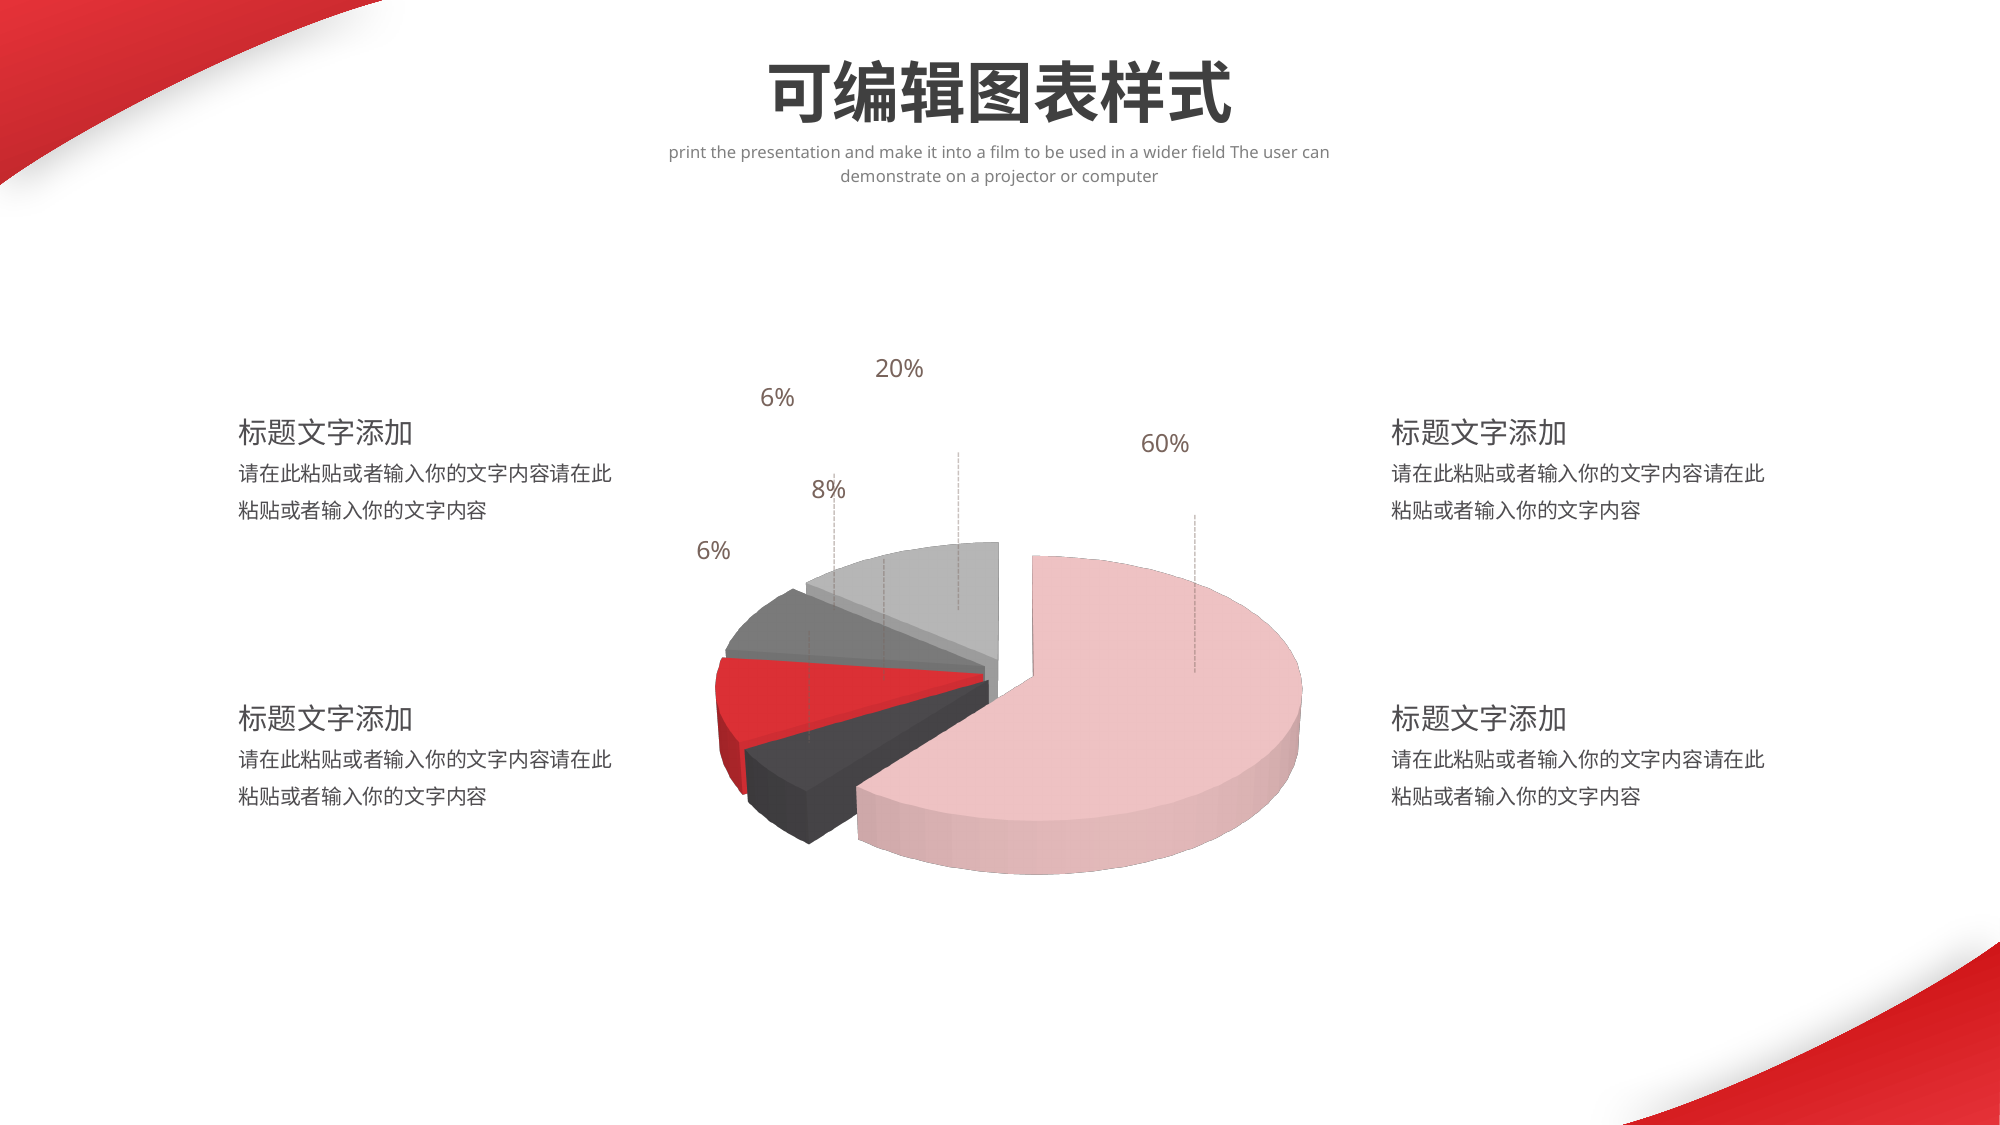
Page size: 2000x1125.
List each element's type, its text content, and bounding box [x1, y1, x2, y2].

text_box 标题文字添加 [223, 389, 554, 440]
text_box 请在此粘贴或者输入你的文字内容请在此粘贴或者输入你的文字内容 [223, 440, 637, 534]
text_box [649, 43, 1351, 195]
text_box 请在此粘贴或者输入你的文字内容请在此粘贴或者输入你的文字内容 [1438, 440, 1791, 534]
text_box 标题文字添加 [223, 675, 554, 726]
text_box 请在此粘贴或者输入你的文字内容请在此粘贴或者输入你的文字内容 [223, 726, 637, 820]
text_box 标题文字添加 [1438, 675, 1707, 726]
text_box 标题文字添加 [1438, 389, 1707, 440]
text_box 请在此粘贴或者输入你的文字内容请在此粘贴或者输入你的文字内容 [1438, 726, 1791, 820]
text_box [668, 345, 1435, 941]
